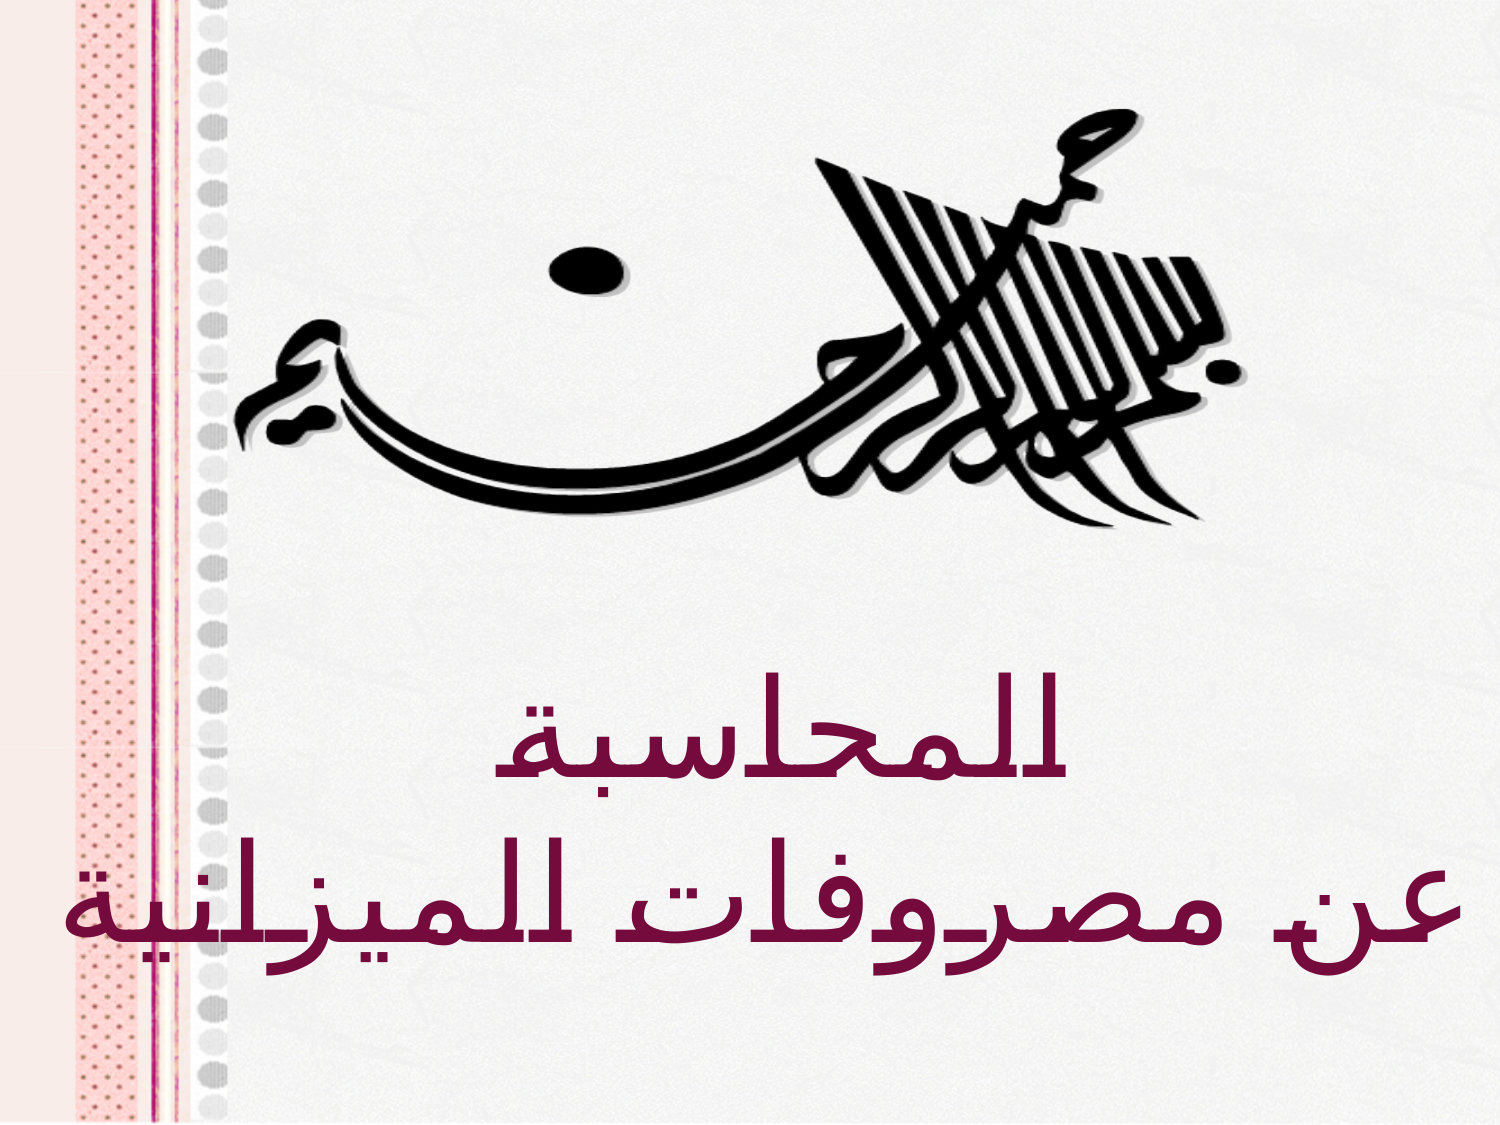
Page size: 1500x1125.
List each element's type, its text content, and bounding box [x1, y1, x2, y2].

picture [0, 0, 1500, 1125]
text_box المحاسبة عن مصروفات الميزانية [41, 632, 1490, 978]
